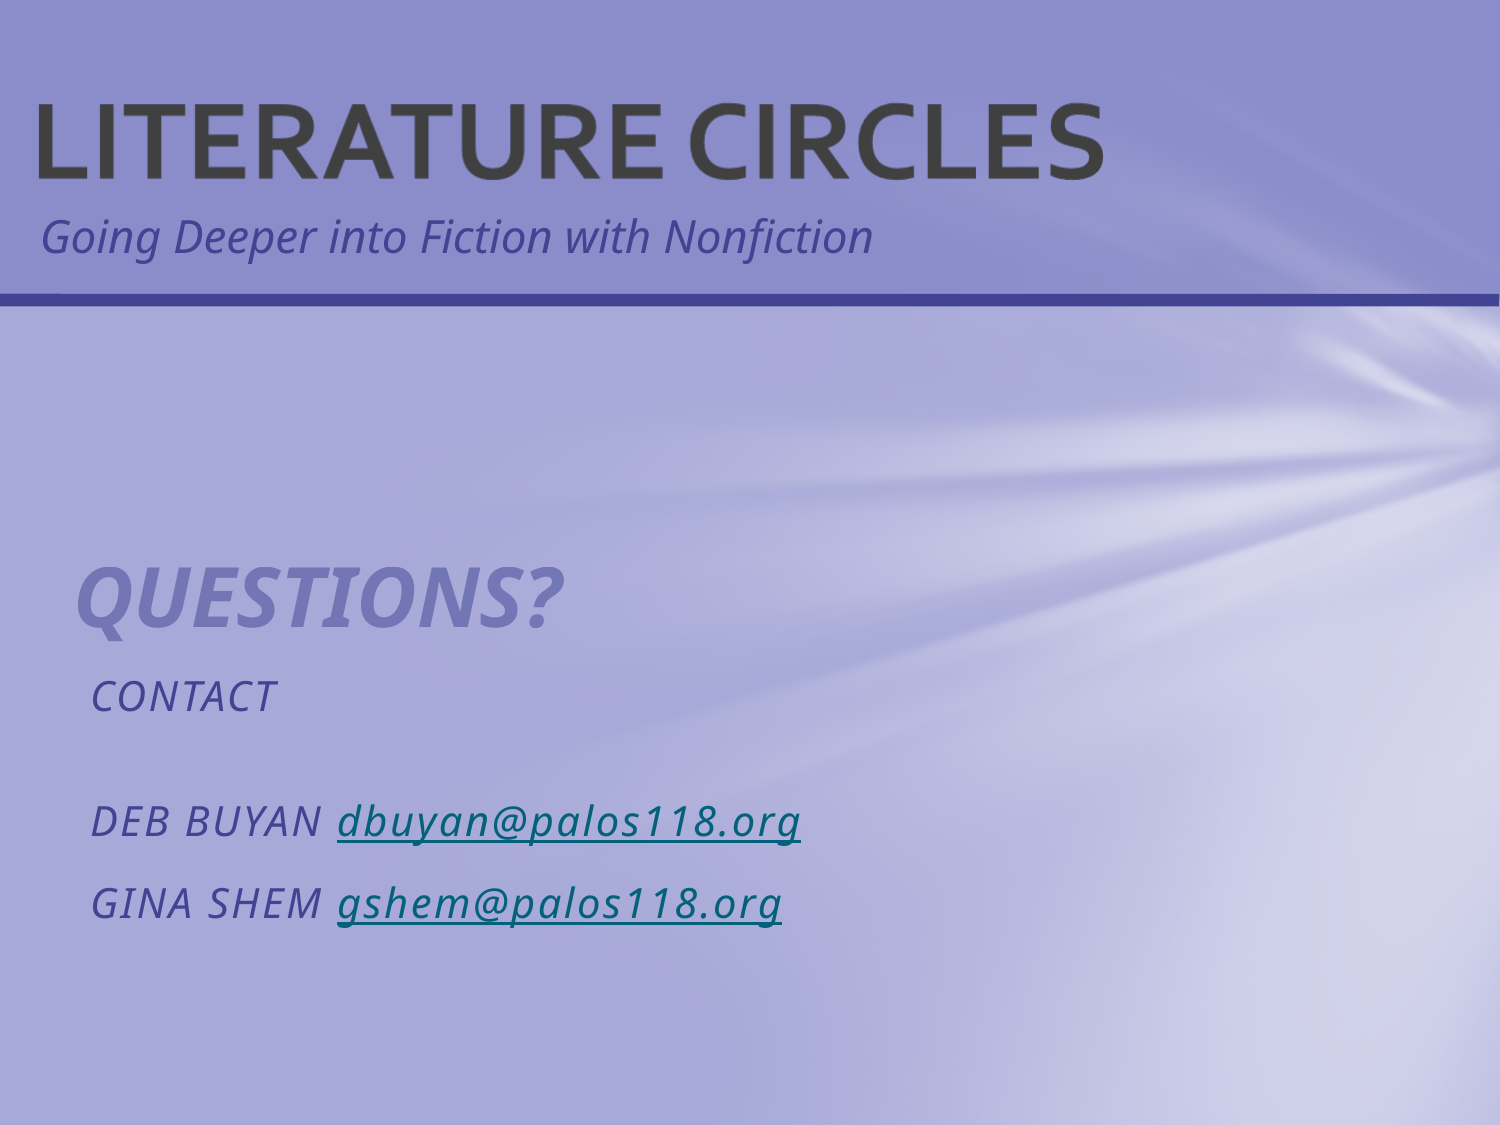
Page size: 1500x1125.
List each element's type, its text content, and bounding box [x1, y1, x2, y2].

title QUESTIONS? [58, 326, 1443, 652]
picture [0, 0, 1177, 278]
subtitle CONTACT DEB BUYAN dbuyan@palos118.org GINA SHEM gshem@palos118.org [75, 662, 855, 994]
text_box Going Deeper into Fiction with Nonfiction [24, 200, 1263, 315]
